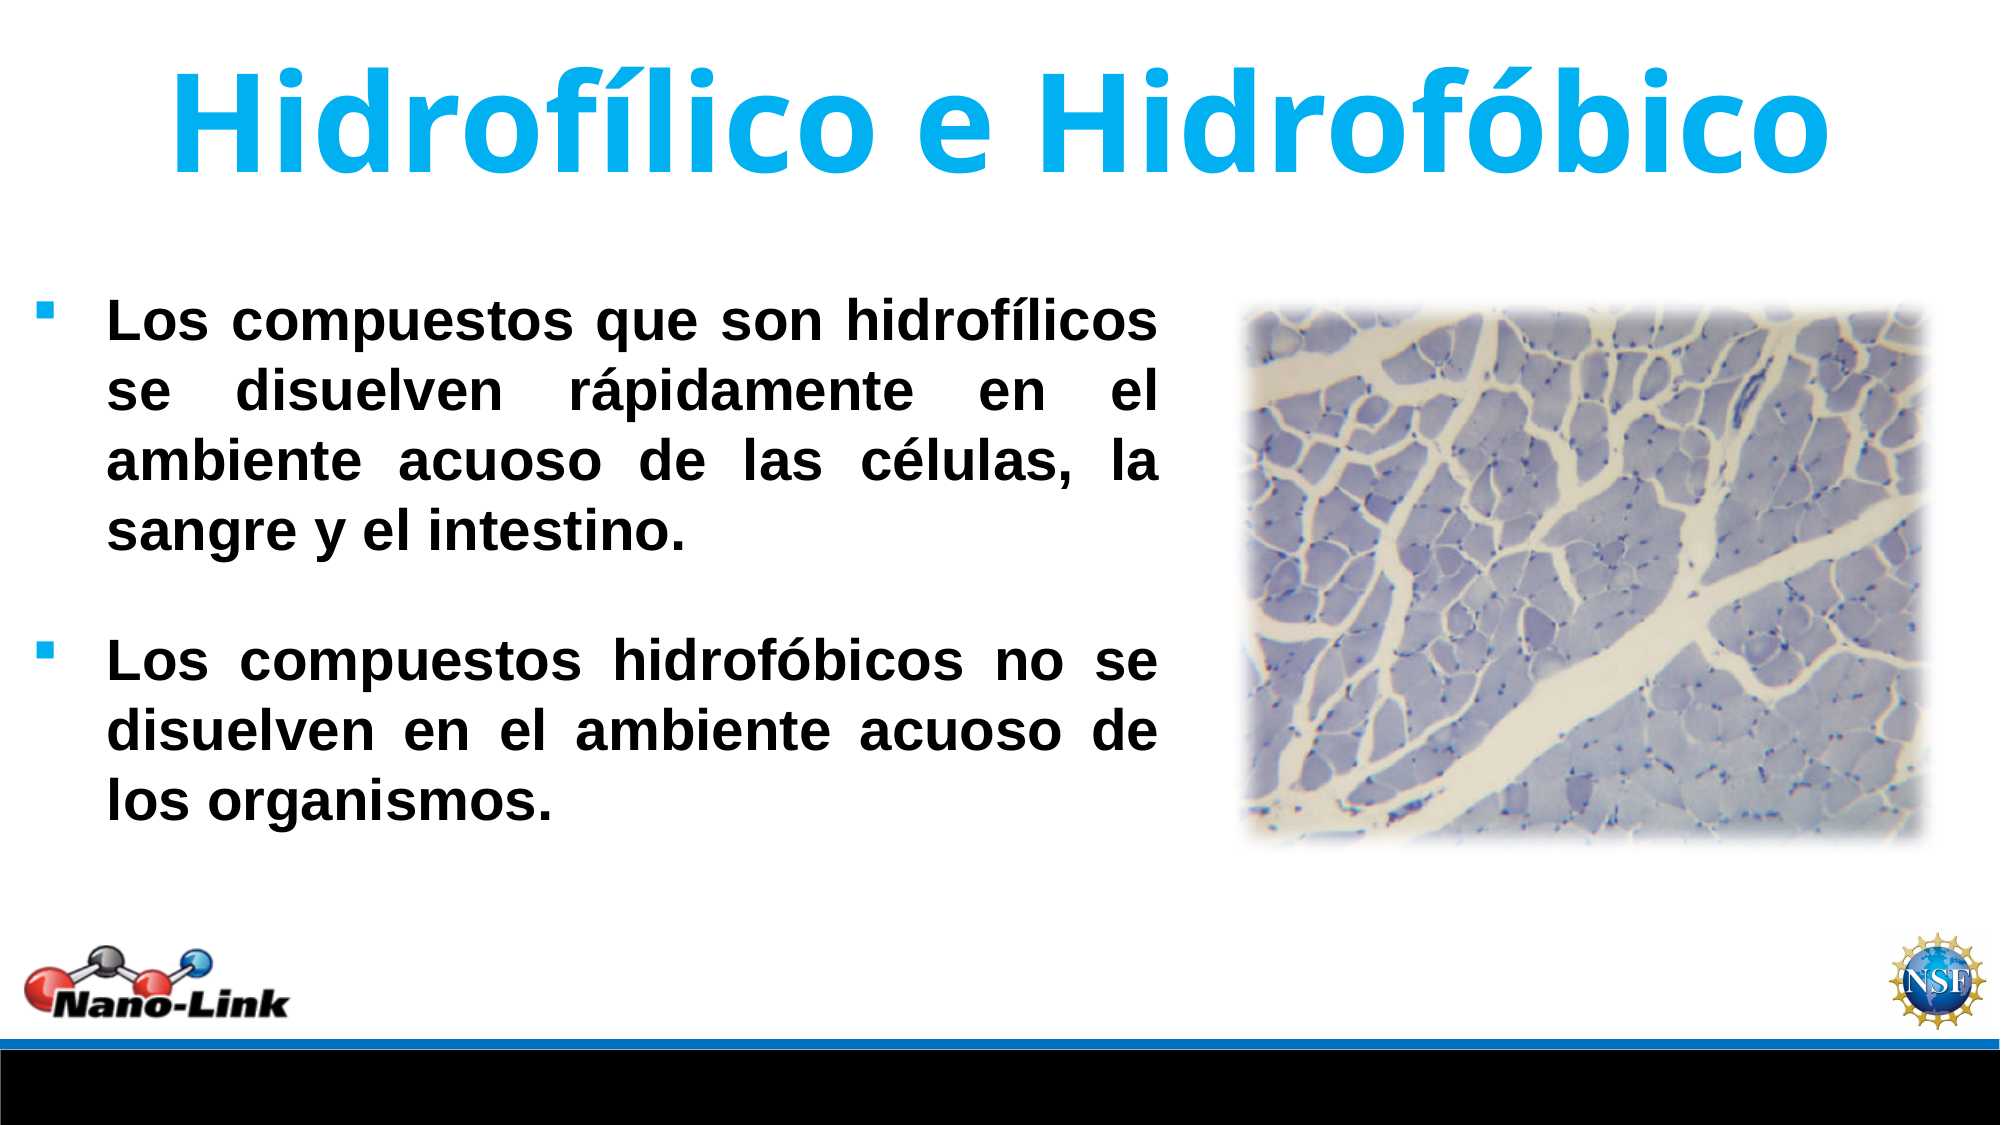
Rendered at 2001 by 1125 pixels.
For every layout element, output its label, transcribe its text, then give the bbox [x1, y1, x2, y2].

text_box Hidrofílico e Hidrofóbico [0, 30, 2000, 74]
picture [1886, 931, 1988, 1032]
text_box Los compuestos que son hidrofílicos se disuelven rápidamente en el ambiente acuoso de las células, la sangre y el intestino. Los compuestos hidrofóbicos no se disuelven en el ambiente acuoso de los organismos. [17, 274, 1175, 875]
picture [16, 935, 305, 1032]
picture [1231, 296, 1938, 854]
text_box Hidrofílico e Hidrofóbico [0, 76, 2000, 188]
